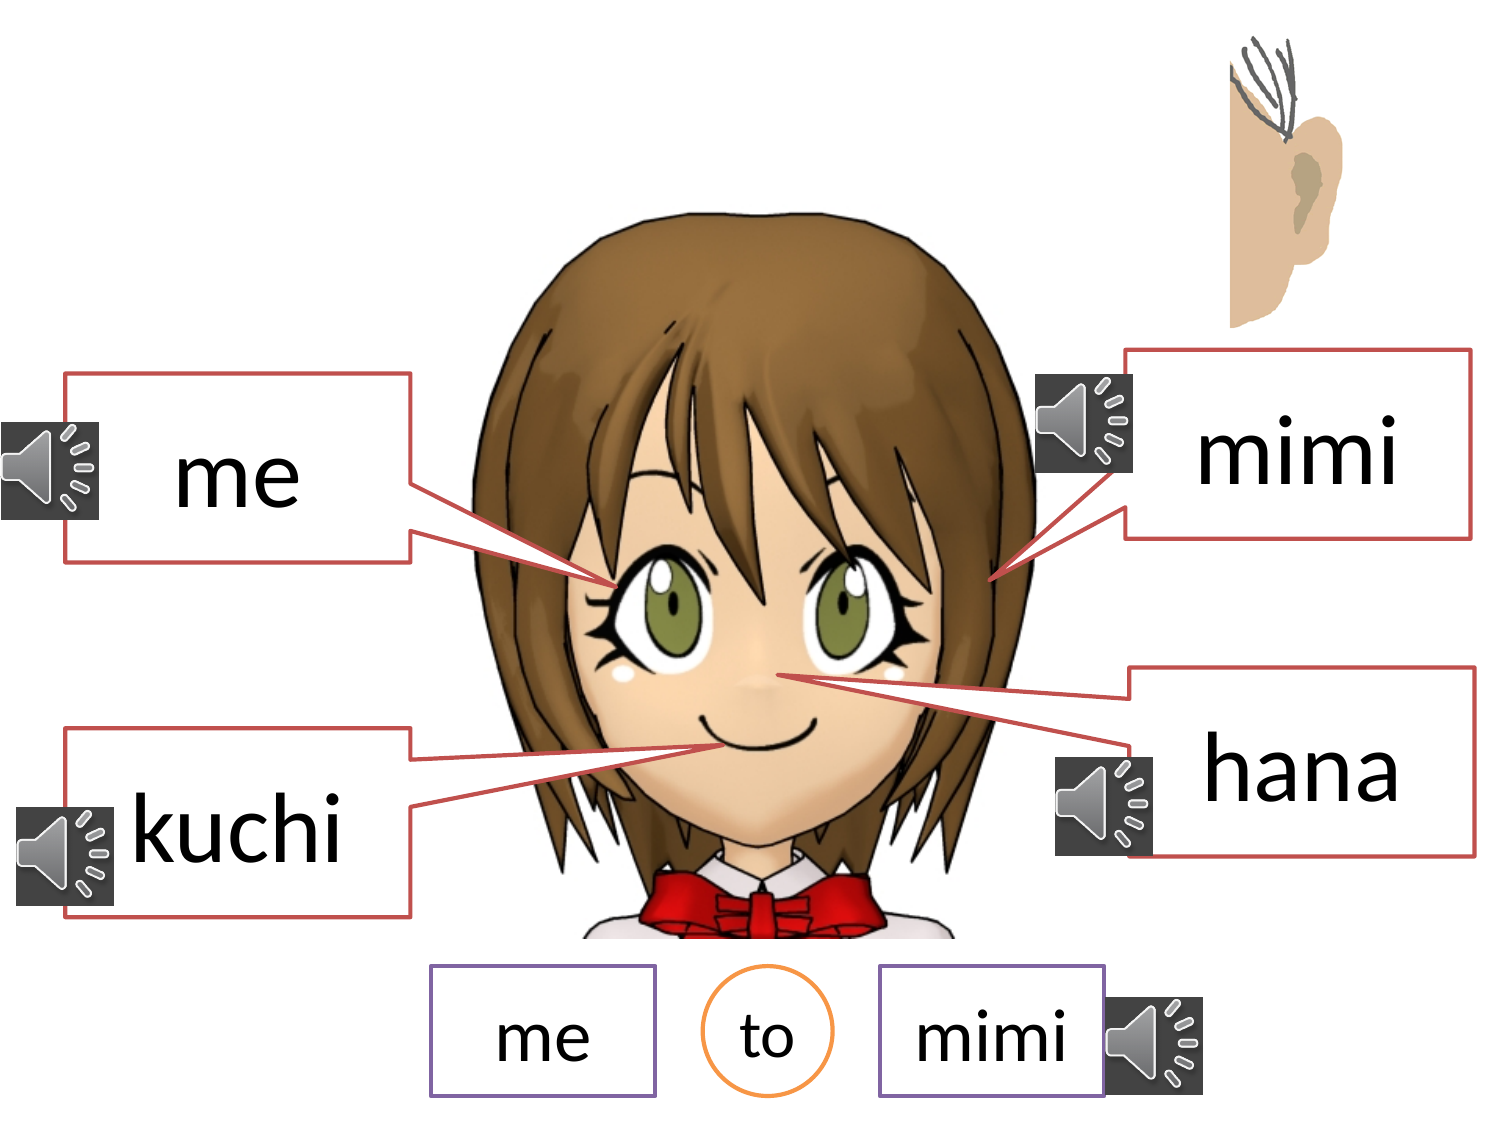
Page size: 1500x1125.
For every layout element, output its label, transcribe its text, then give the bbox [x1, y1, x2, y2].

picture [1104, 995, 1205, 1097]
picture [14, 806, 116, 907]
text_box me [63, 371, 410, 565]
picture [0, 420, 101, 521]
text_box mimi [878, 964, 1106, 1098]
text_box mimi [1088, 347, 1473, 541]
text_box to [700, 963, 835, 1099]
picture [1194, 34, 1360, 333]
text_box hana [1088, 665, 1477, 859]
picture [415, 185, 1155, 940]
text_box kuchi [63, 726, 410, 920]
text_box me [429, 964, 657, 1098]
